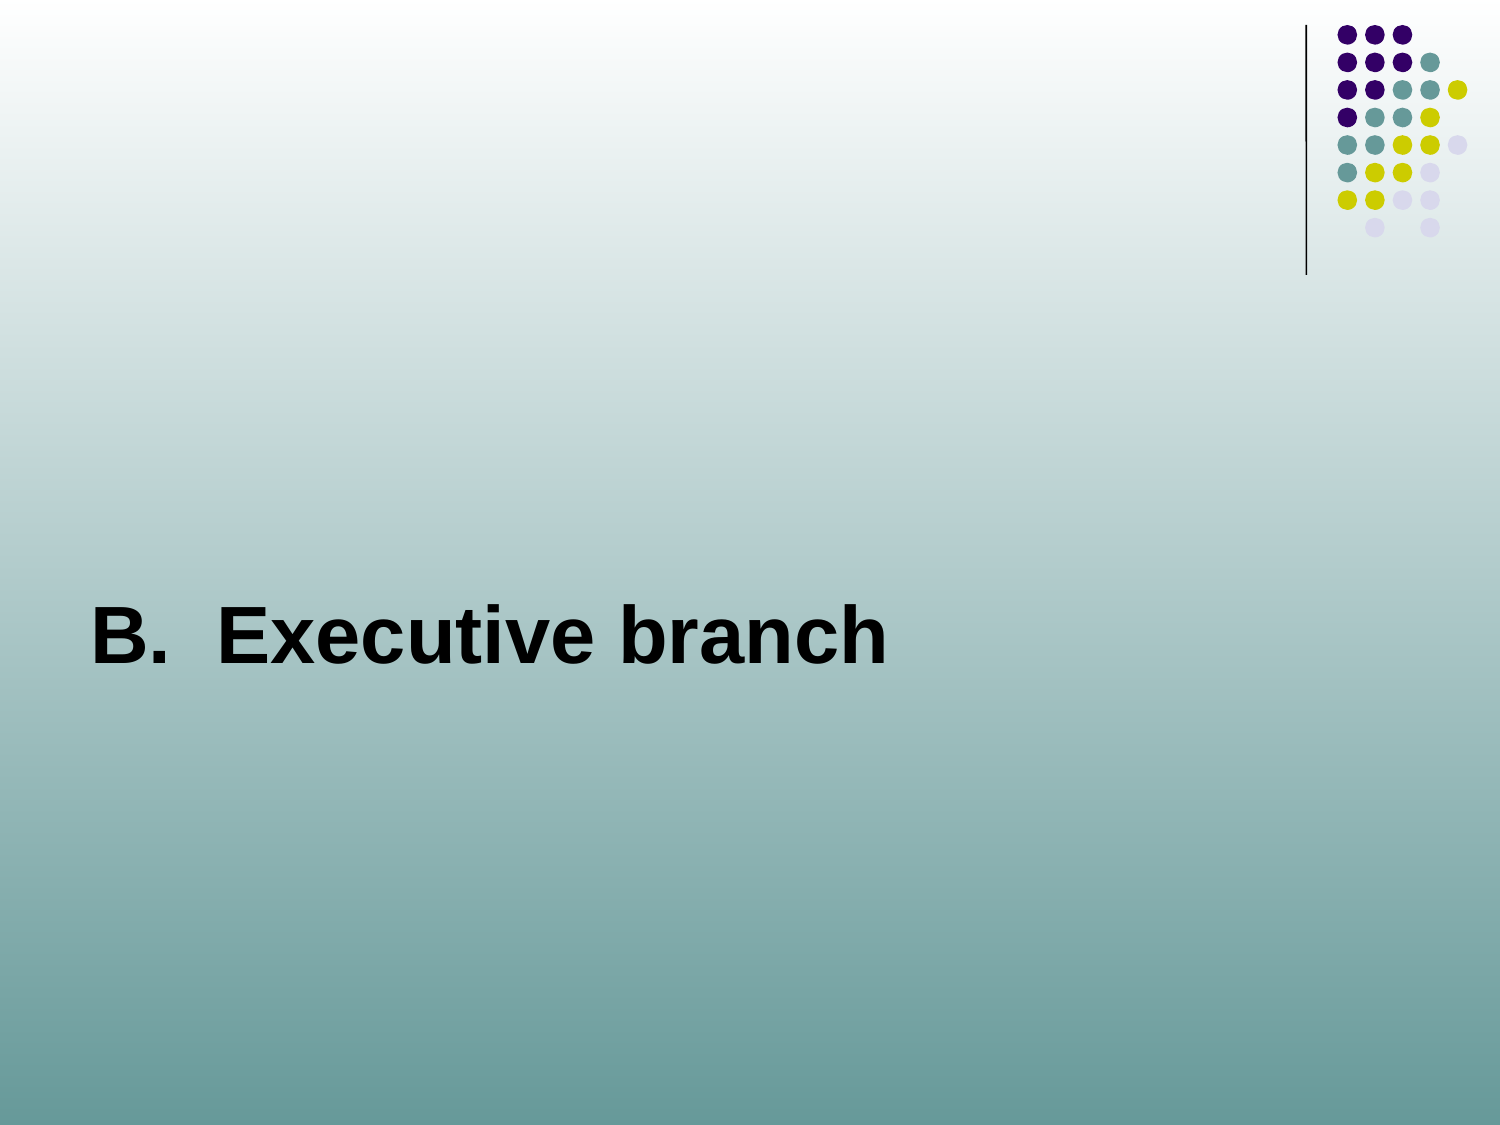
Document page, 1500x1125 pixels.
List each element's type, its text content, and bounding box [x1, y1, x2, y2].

title B. Executive branch [75, 474, 1313, 688]
